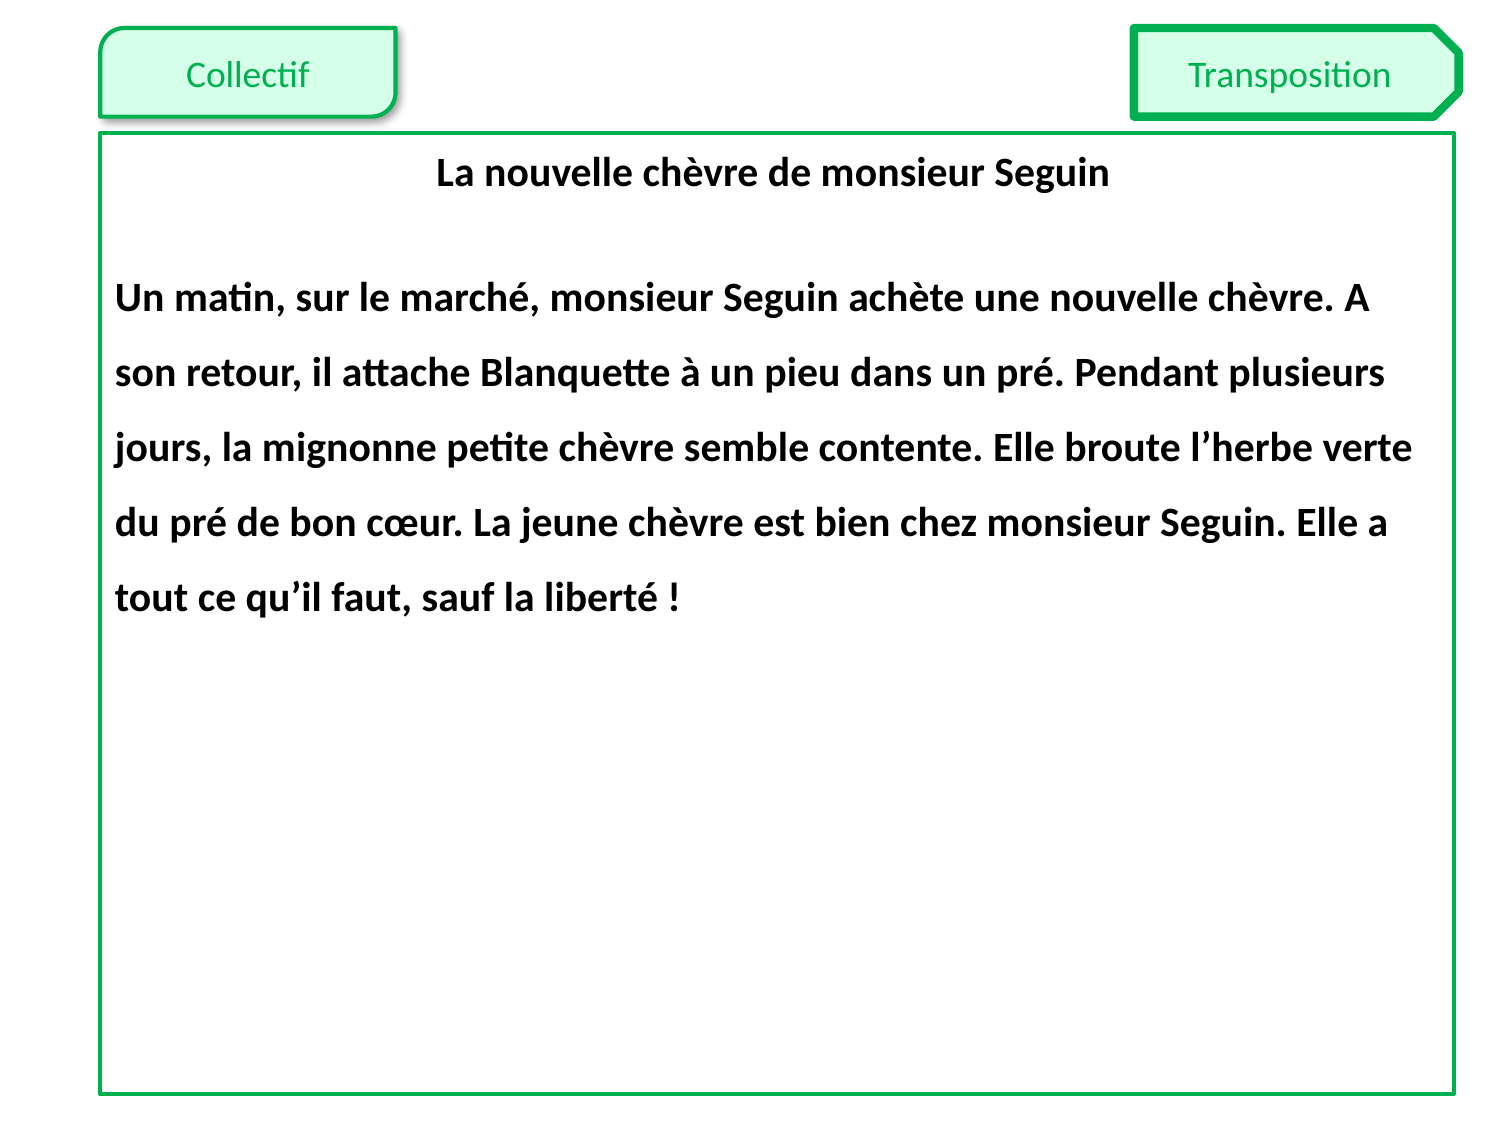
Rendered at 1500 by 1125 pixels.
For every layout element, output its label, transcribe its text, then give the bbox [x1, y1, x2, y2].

text_box La nouvelle chèvre de monsieur Seguin Un matin, sur le marché, monsieur Seguin achète une nouvelle chèvre. A son retour, il attache Blanquette à un pieu dans un pré. Pendant plusieurs jours, la mignonne petite chèvre semble contente. Elle broute l’herbe verte du pré de bon cœur. La jeune chèvre est bien chez monsieur Seguin. Elle a tout ce qu’il faut, sauf la liberté ! [100, 137, 1447, 627]
